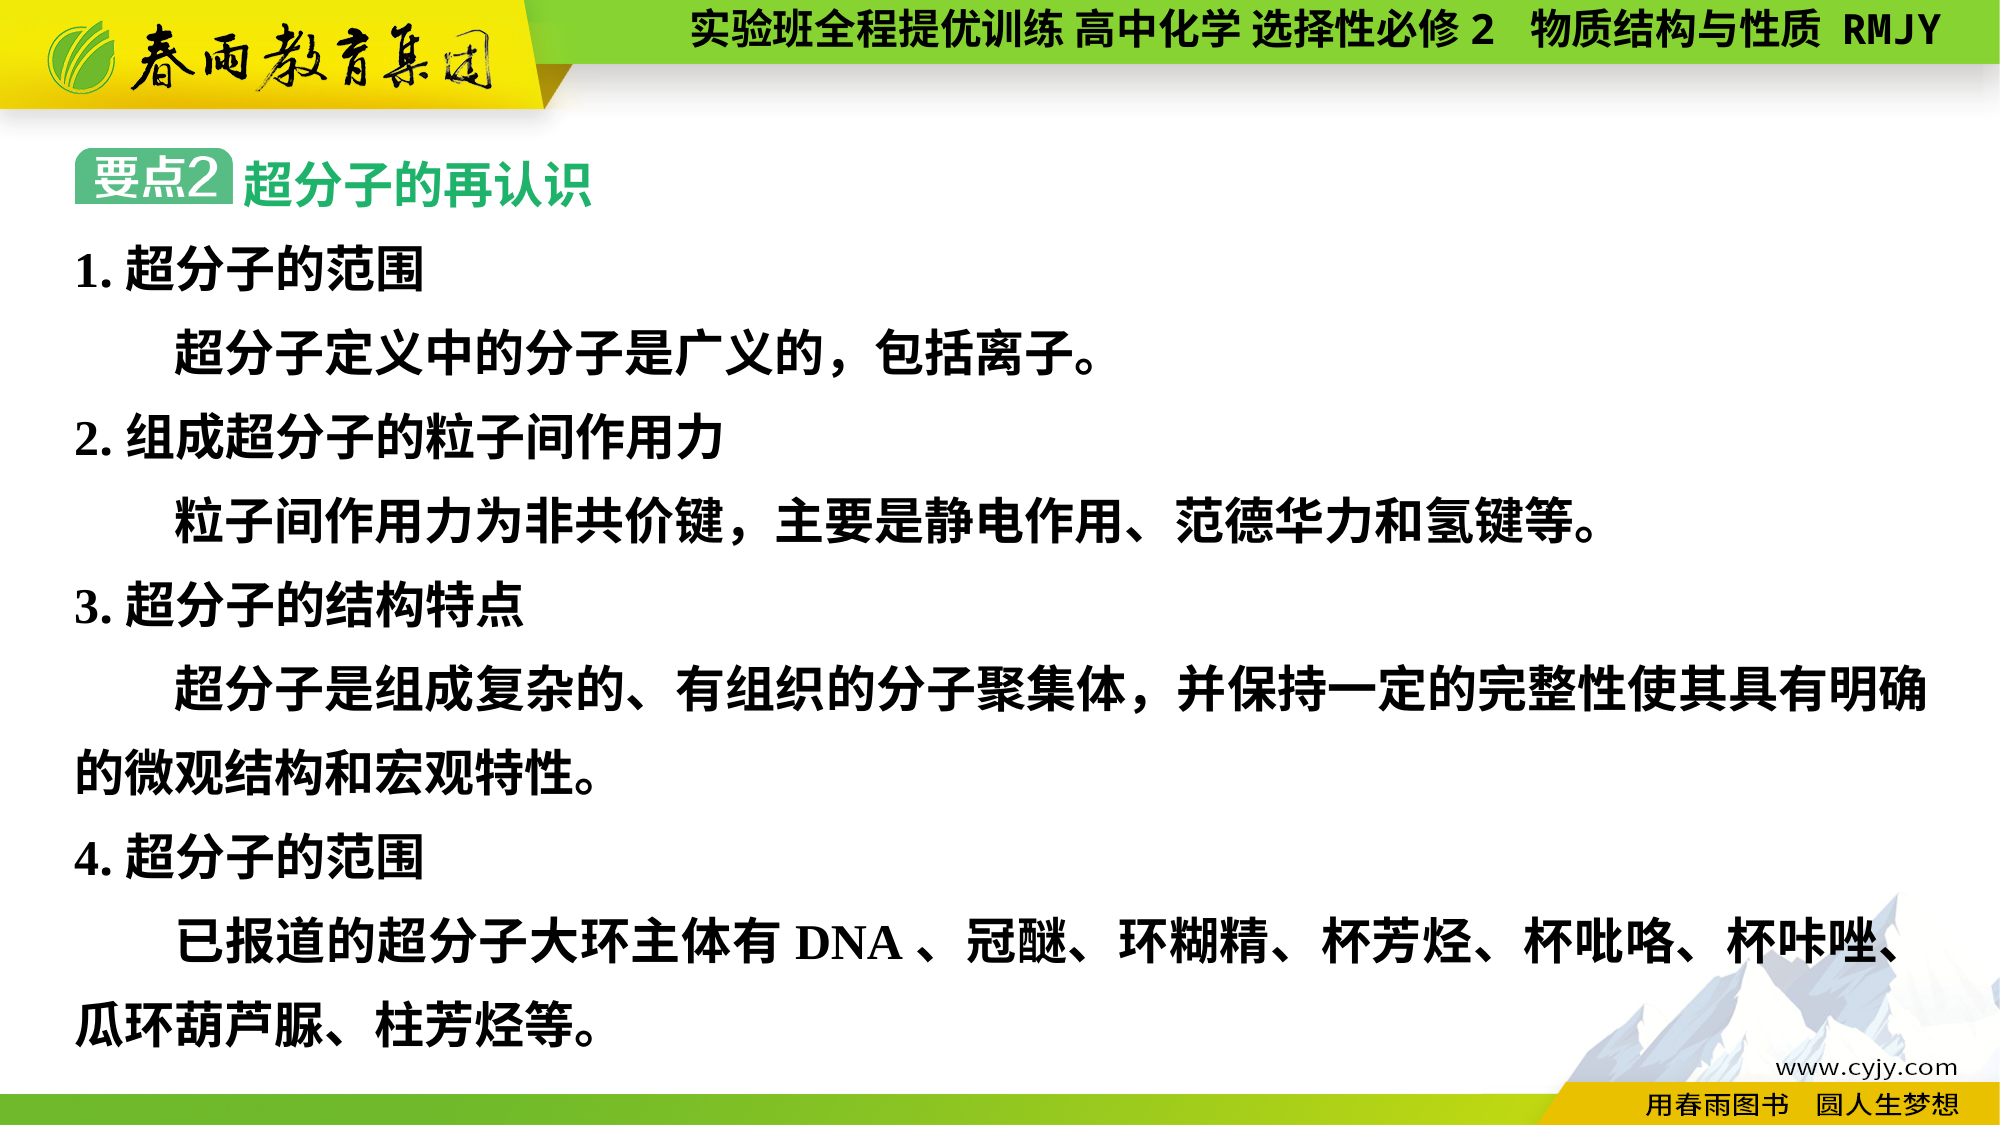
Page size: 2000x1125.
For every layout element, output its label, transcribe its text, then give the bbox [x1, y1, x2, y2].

picture [0, 0, 2000, 1125]
list 超分子的再认识 1.超分子的范围 超分子定义中的分子是广义的，包括离子。 2.组成超分子的粒子间作用力 粒子间作用力为非共价键，主要是静电作用、范德华力和氢键等。 3.超分子的结构特点 超分子是组成复杂的、有组织的分子聚集体，并保持一定的完整性使其具有明确的微观结构和宏观特性。 4.超分子的范围 已报道的超分子大环主体有DNA、冠醚、环糊精、杯芳烃、杯吡咯、杯咔唑、瓜环葫芦脲、柱芳烃等。 [59, 122, 1944, 1061]
